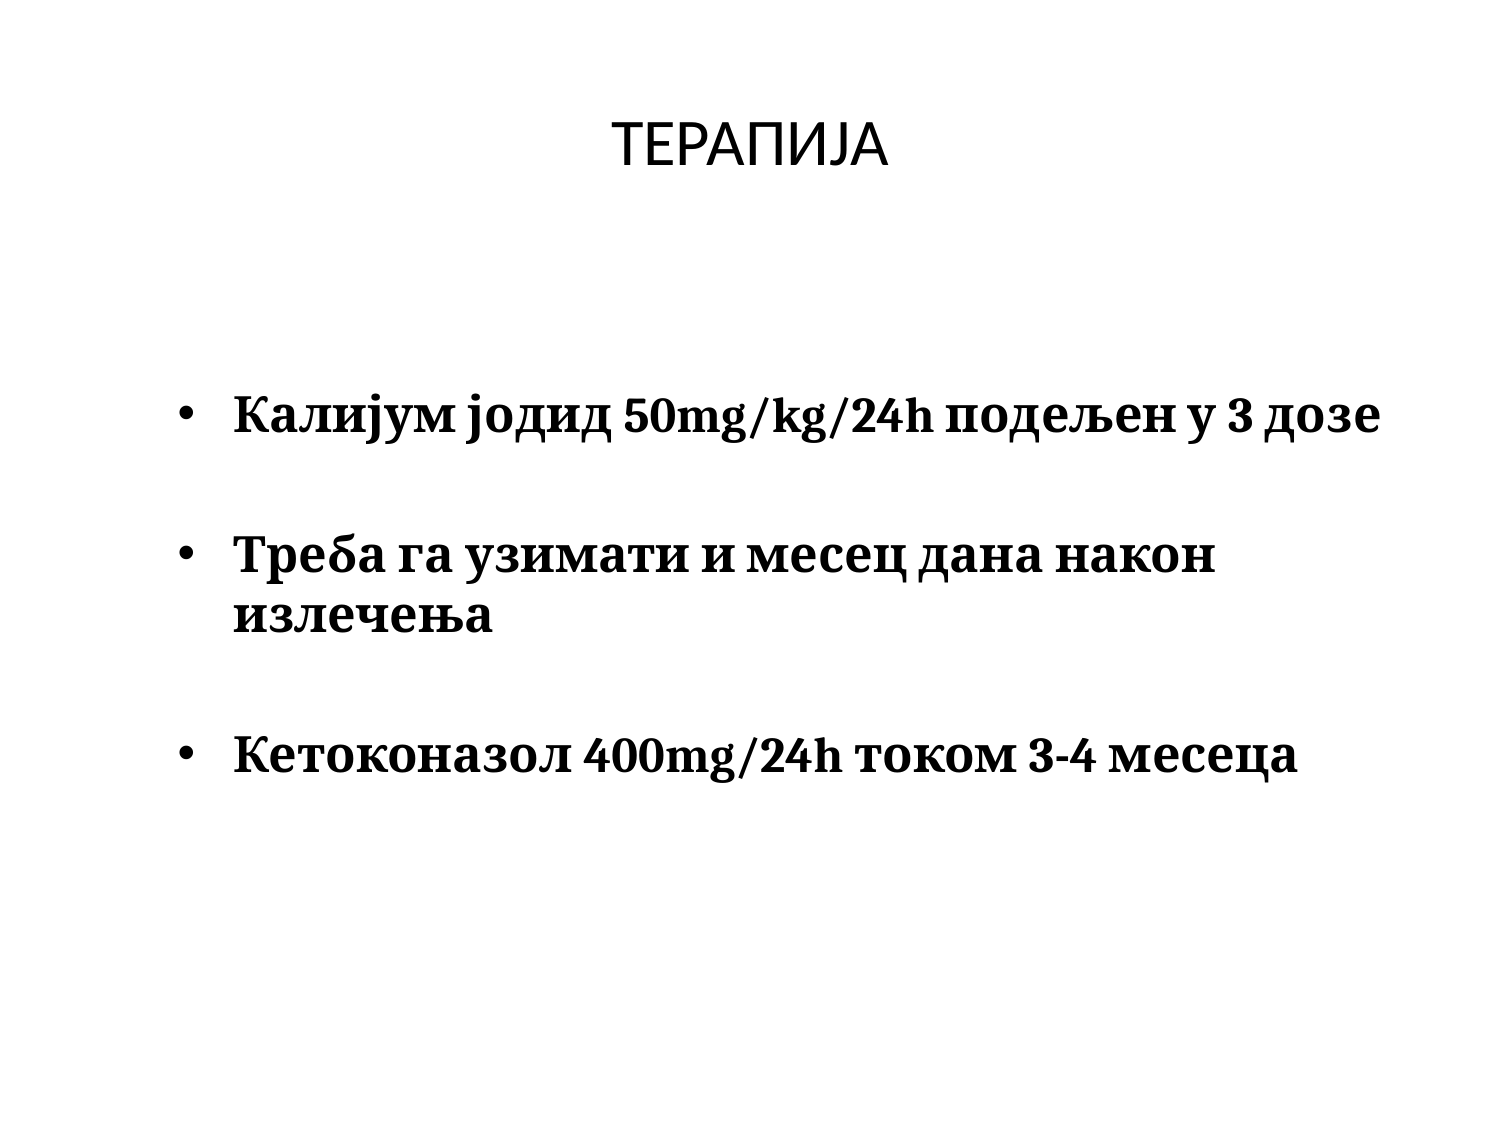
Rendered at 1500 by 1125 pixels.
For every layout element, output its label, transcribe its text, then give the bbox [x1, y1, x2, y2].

list Калијум јодид 50mg/kg/24h подељен у 3 дозе Треба га узимати и месец дана након излечења Кетоконазол 400mg/24h током 3-4 месеца [162, 375, 1400, 1038]
title ТЕРАПИЈА [75, 45, 1425, 233]
